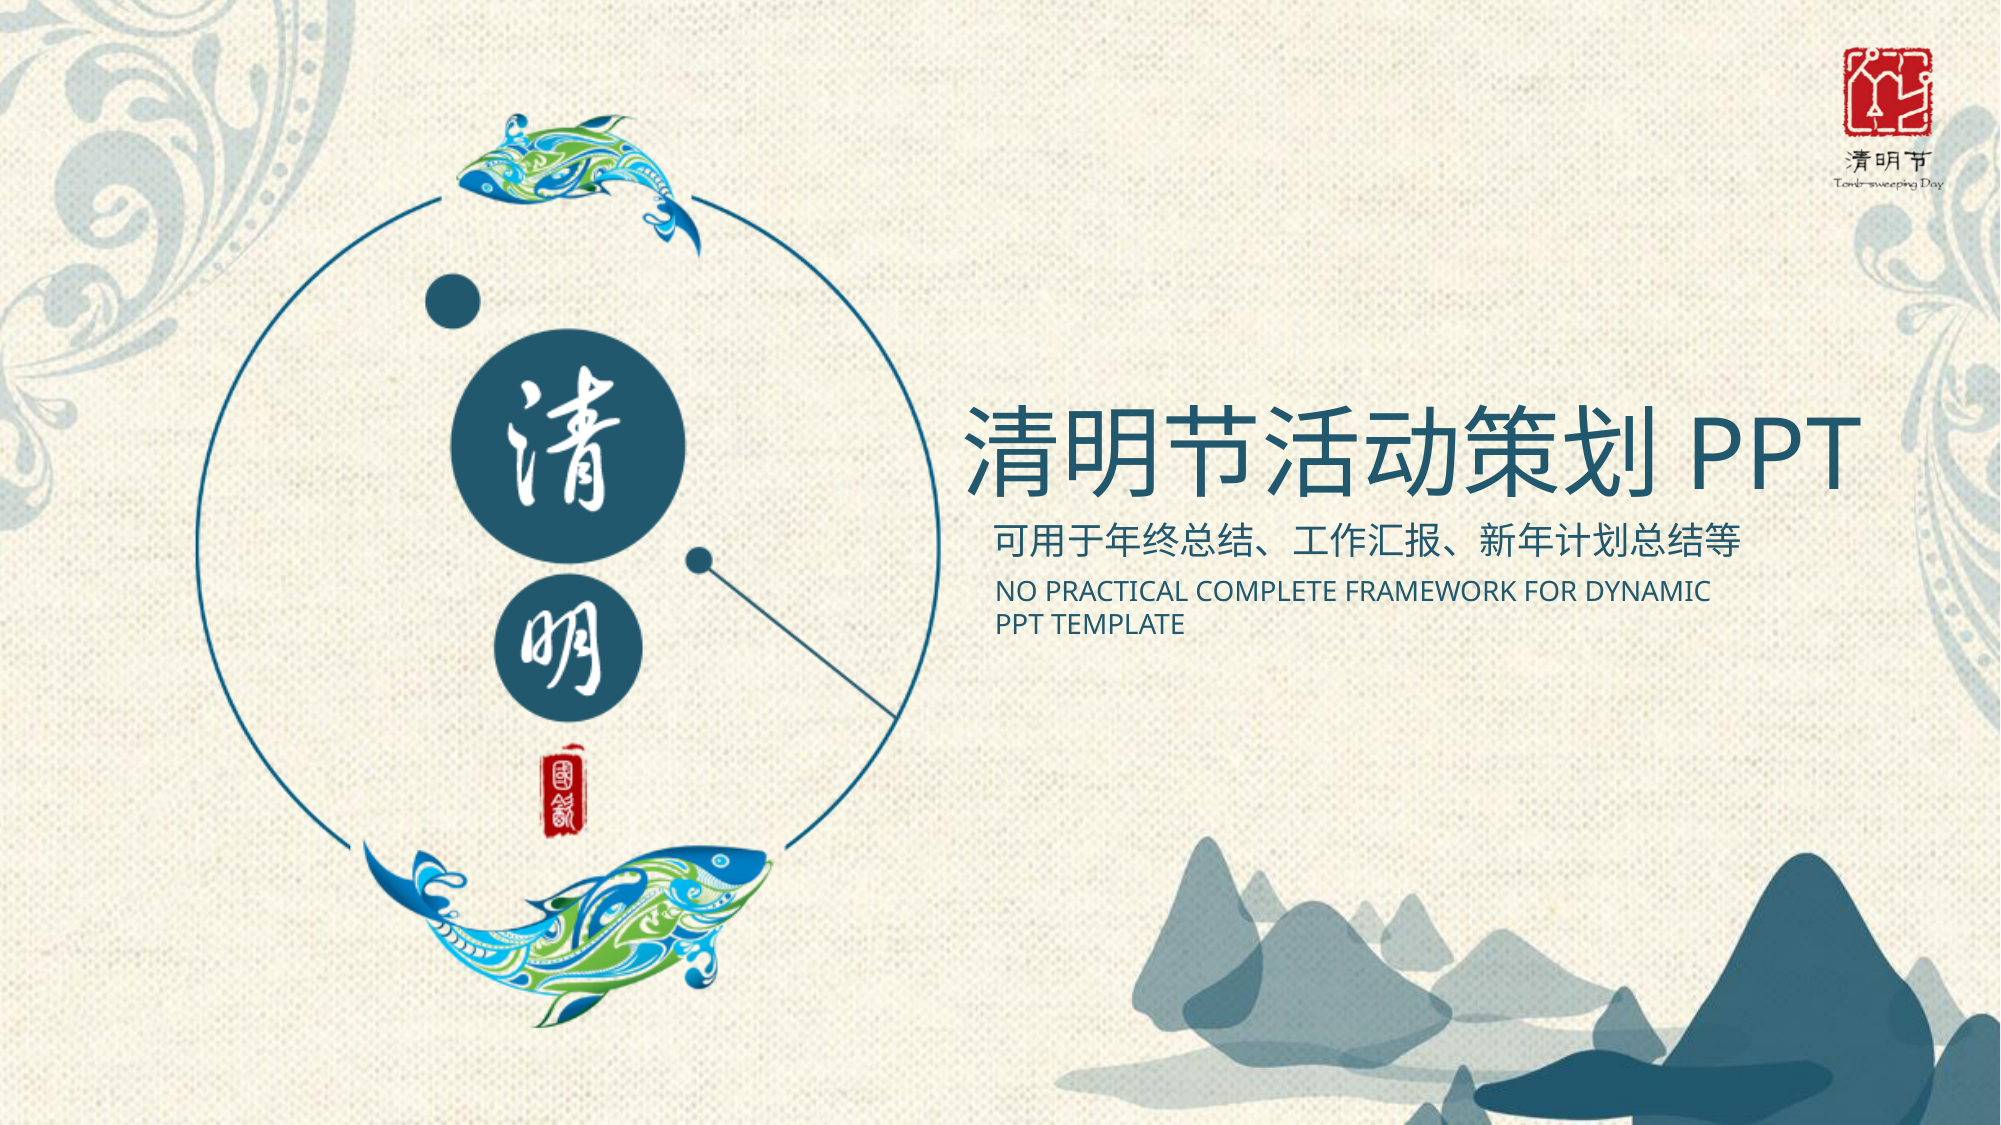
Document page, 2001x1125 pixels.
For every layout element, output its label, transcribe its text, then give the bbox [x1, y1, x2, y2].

text_box 清明节活动策划PPT [966, 382, 1877, 518]
picture [0, 0, 2001, 1125]
text_box NO PRACTICAL COMPLETE FRAMEWORK FOR DYNAMIC PPT TEMPLATE [994, 573, 1735, 641]
text_box 可用于年终总结、工作汇报、新年计划总结等 [977, 508, 2000, 570]
